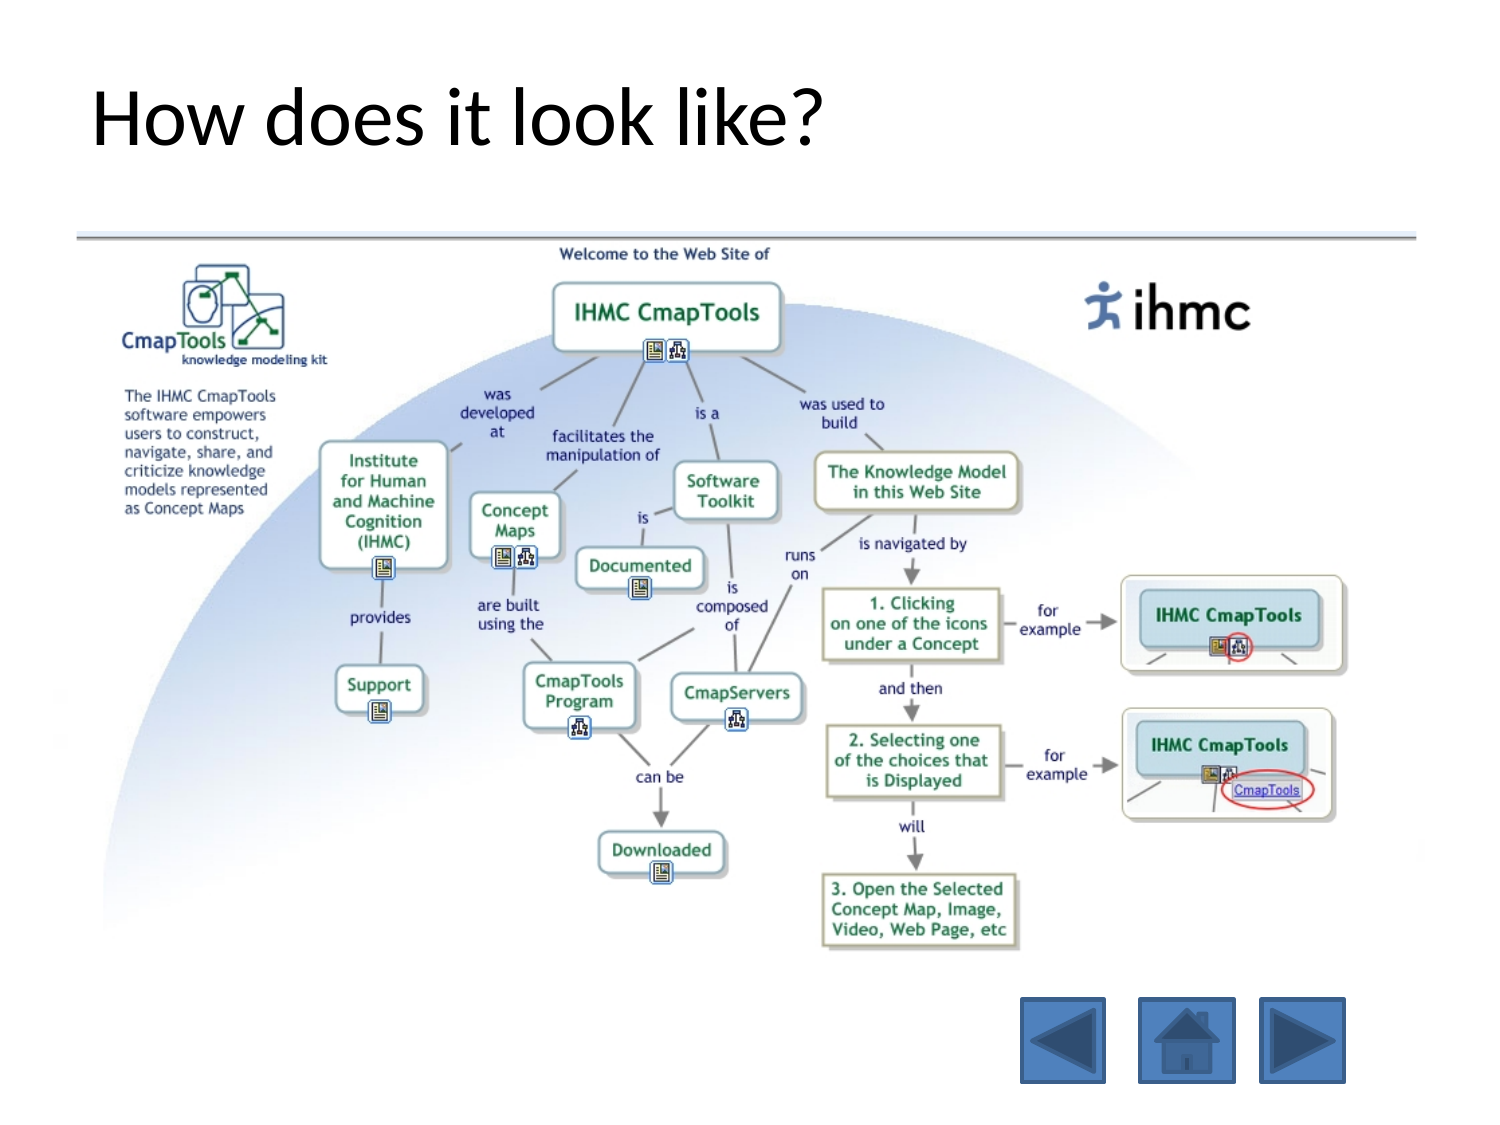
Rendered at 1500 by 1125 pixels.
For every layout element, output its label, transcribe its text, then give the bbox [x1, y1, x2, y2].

text_box [1259, 1004, 1346, 1084]
text_box [1020, 1004, 1106, 1084]
picture [76, 231, 1417, 997]
text_box [1138, 1004, 1236, 1084]
text_box How does it look like? [76, 54, 1211, 170]
